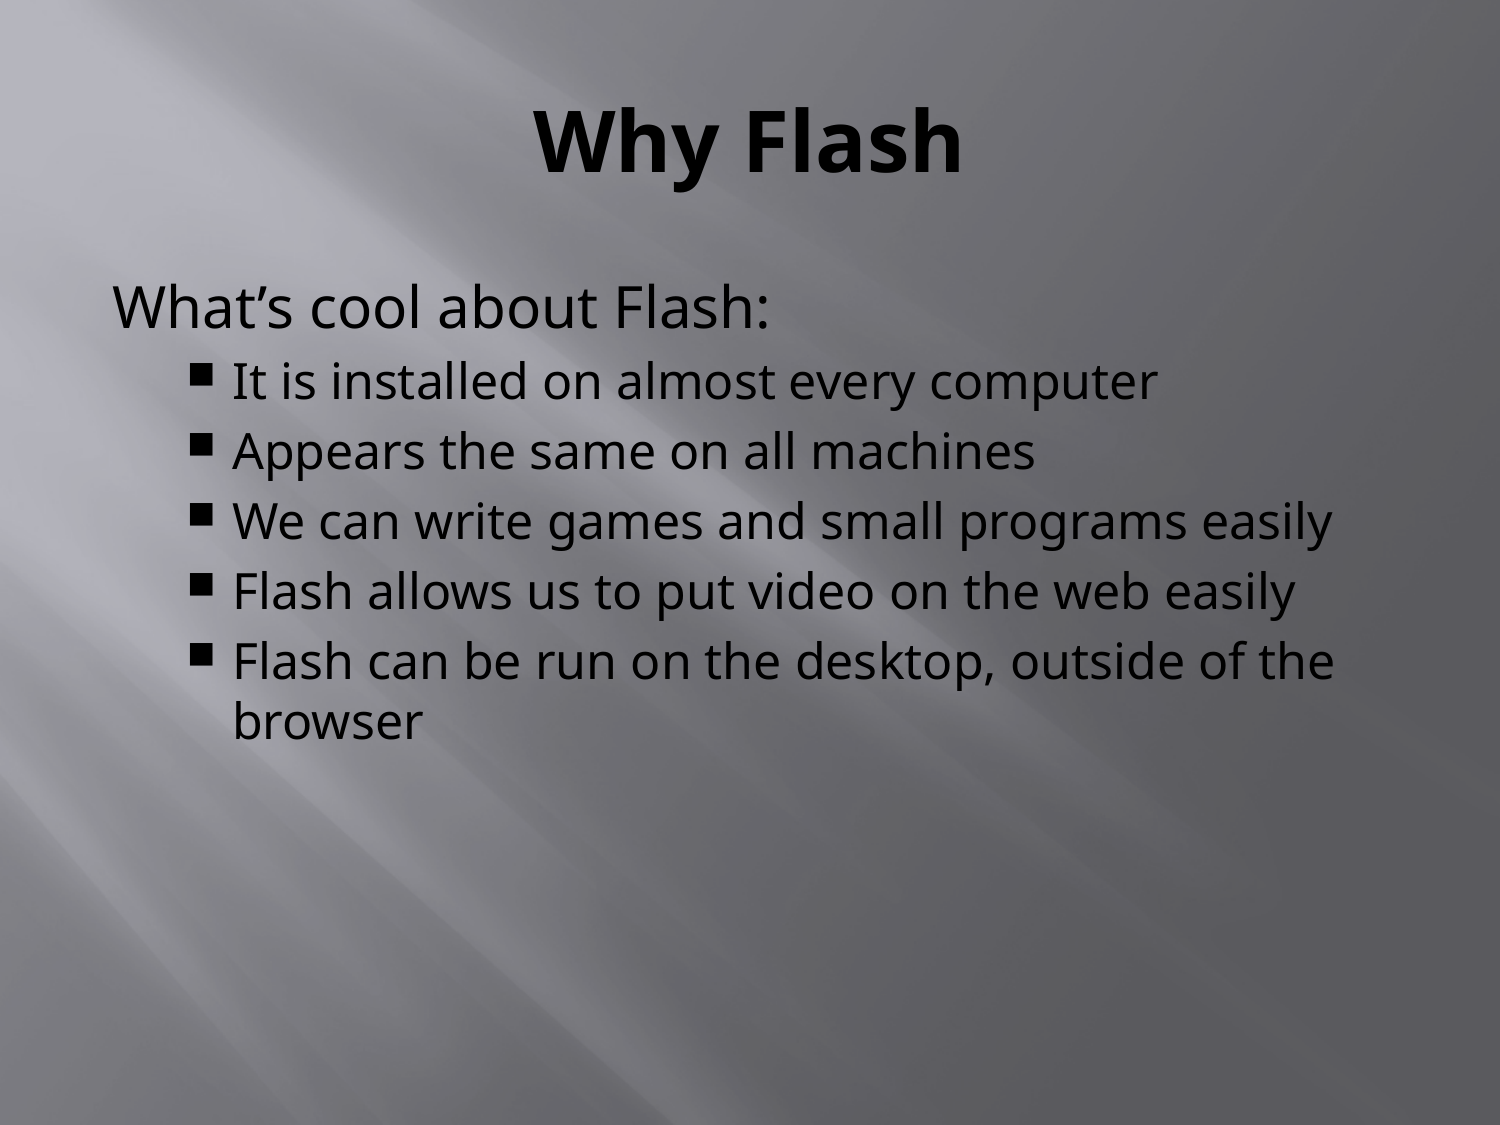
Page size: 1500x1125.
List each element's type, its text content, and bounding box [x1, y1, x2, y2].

title Why Flash [75, 45, 1425, 233]
list What’s cool about Flash: It is installed on almost every computer Appears the same on all machines We can write games and small programs easily Flash allows us to put video on the web easily Flash can be run on the desktop, outside of the browser [75, 262, 1425, 1035]
